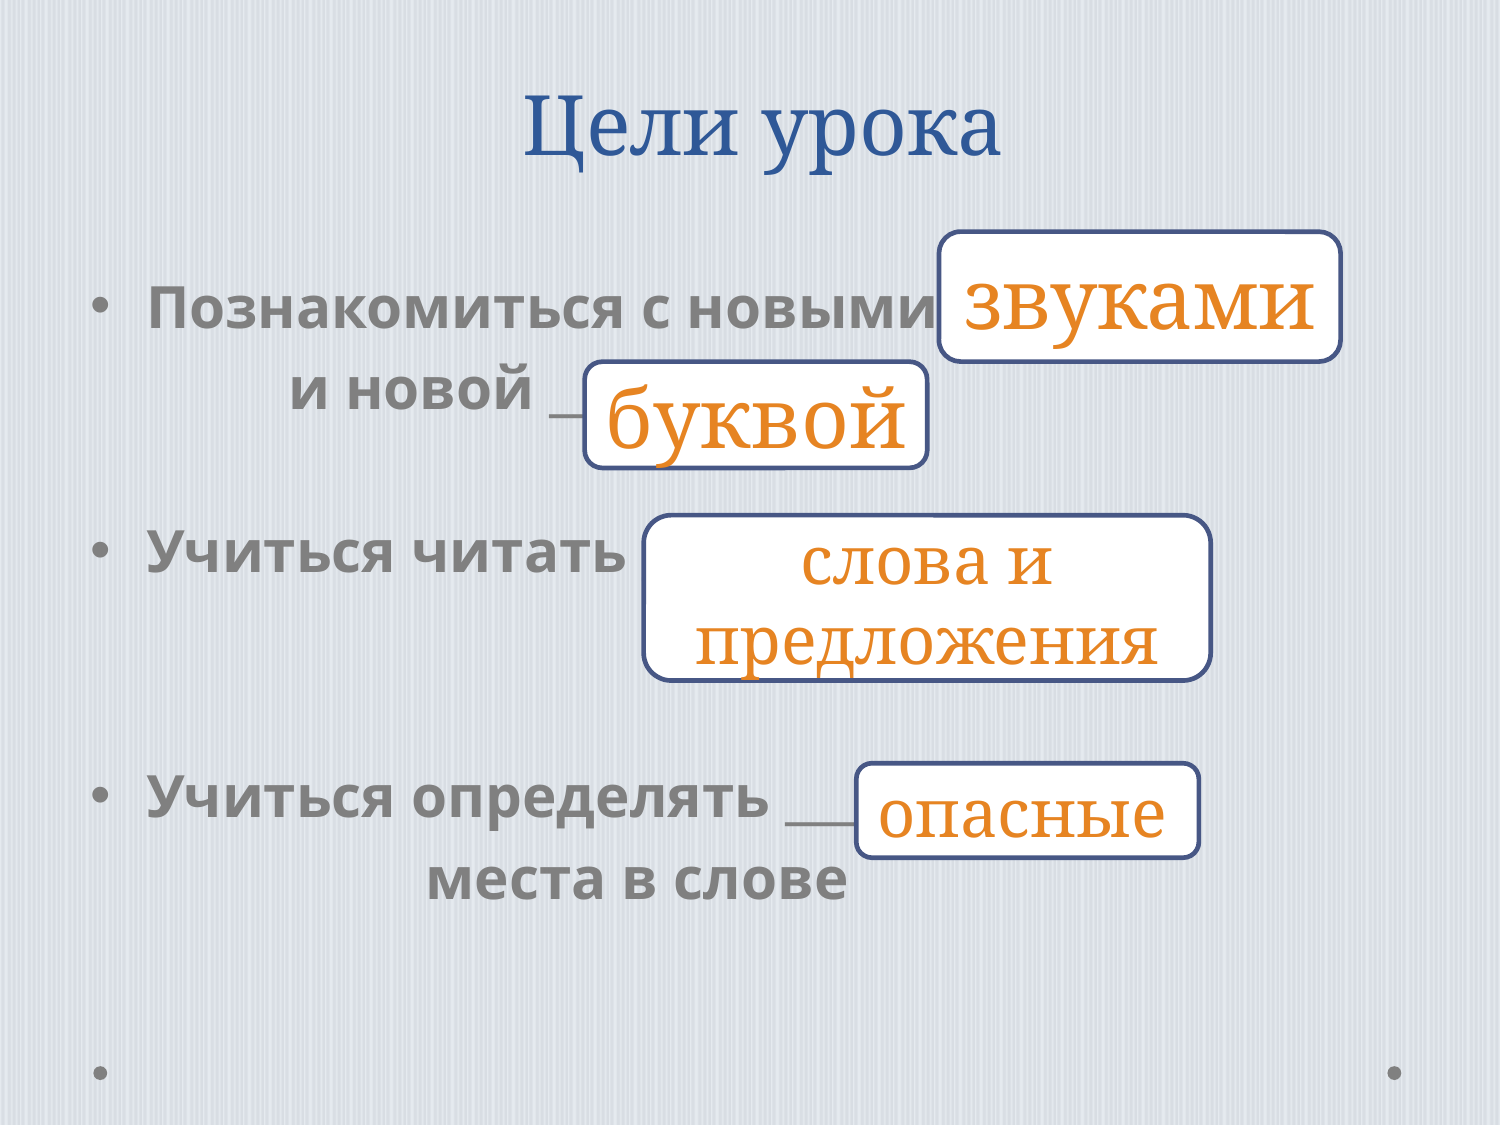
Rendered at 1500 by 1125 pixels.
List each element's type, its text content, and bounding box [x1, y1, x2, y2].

text_box слова и предложения [641, 512, 1214, 683]
text_box опасные [853, 760, 1202, 861]
title Цели урока [88, 54, 1439, 180]
text_box буквой [582, 359, 930, 471]
list Познакомиться с новыми _____________ и новой _____________ Учиться читать ____________ Учиться определять ______________ места в слове [75, 262, 1425, 1005]
text_box звуками [936, 229, 1343, 364]
